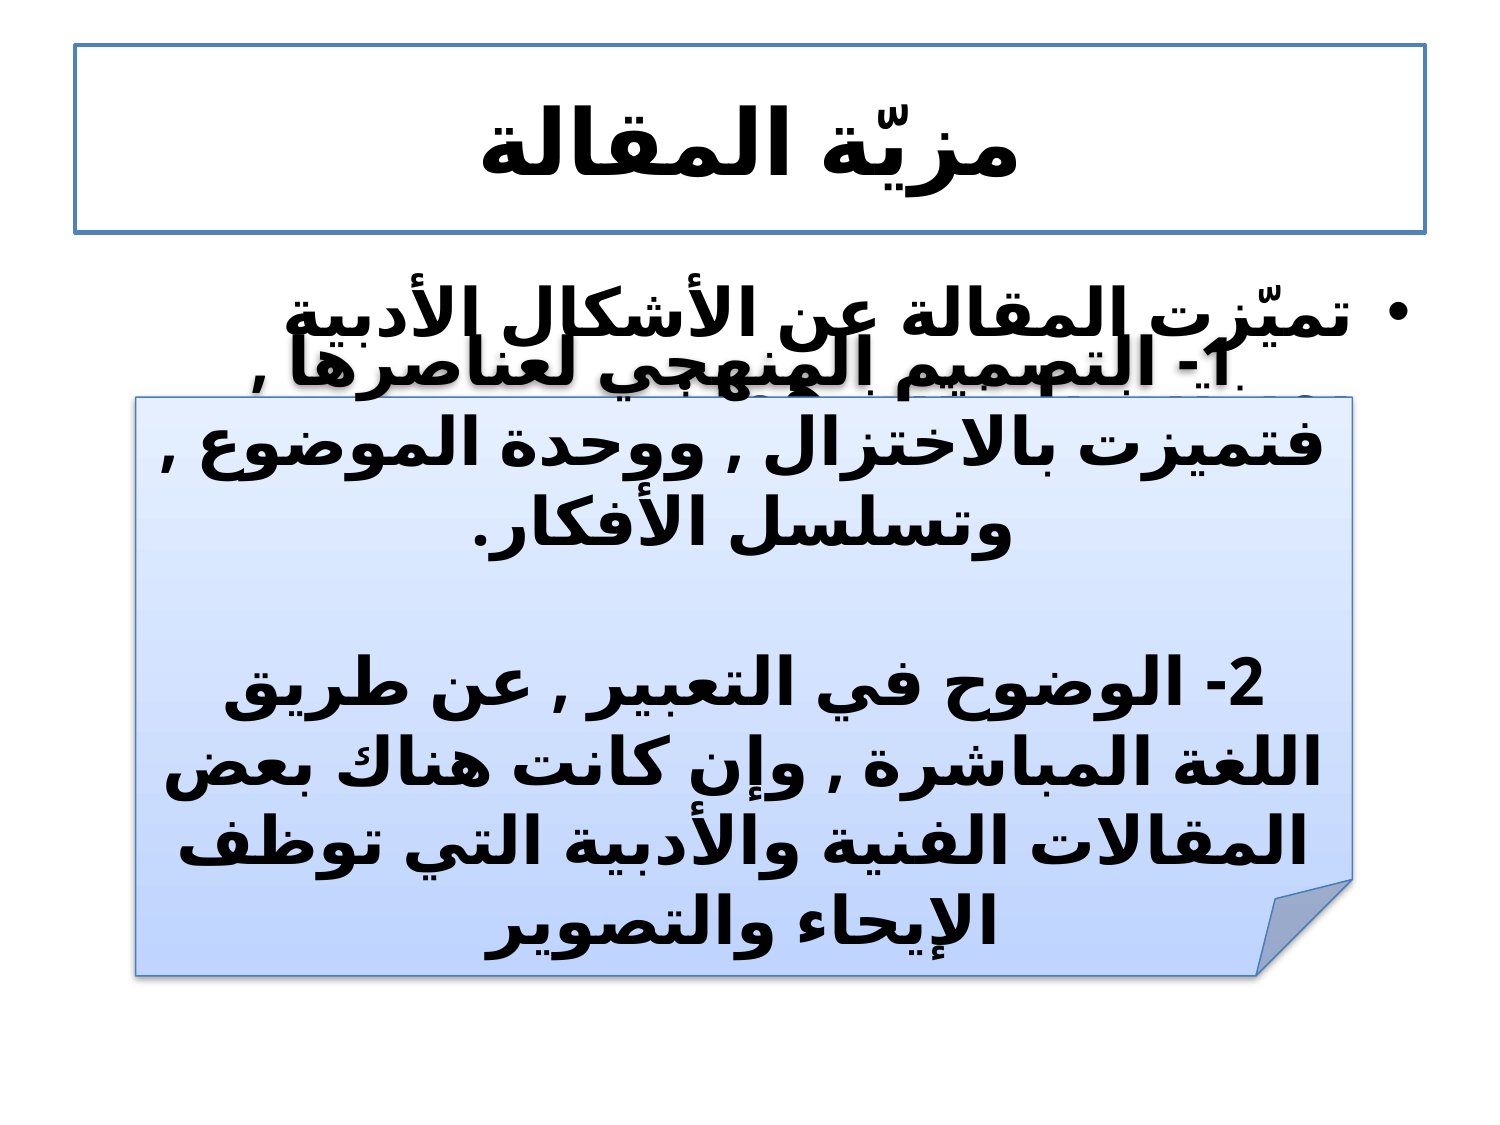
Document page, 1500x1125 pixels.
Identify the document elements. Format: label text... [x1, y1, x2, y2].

title مزيّة المقالة [73, 43, 1427, 235]
list تميّزت المقالة عن الأشكال الأدبية بميزتين بارزتين هما : [75, 262, 1425, 1005]
text_box 1- التصميم المنهجي لعناصرها , فتميزت بالاختزال , ووحدة الموضوع , وتسلسل الأفكار. 2- الوضوح في التعبير , عن طريق اللغة المباشرة , وإن كانت هناك بعض المقالات الفنية والأدبية التي توظف الإيحاء والتصوير [134, 396, 1354, 977]
